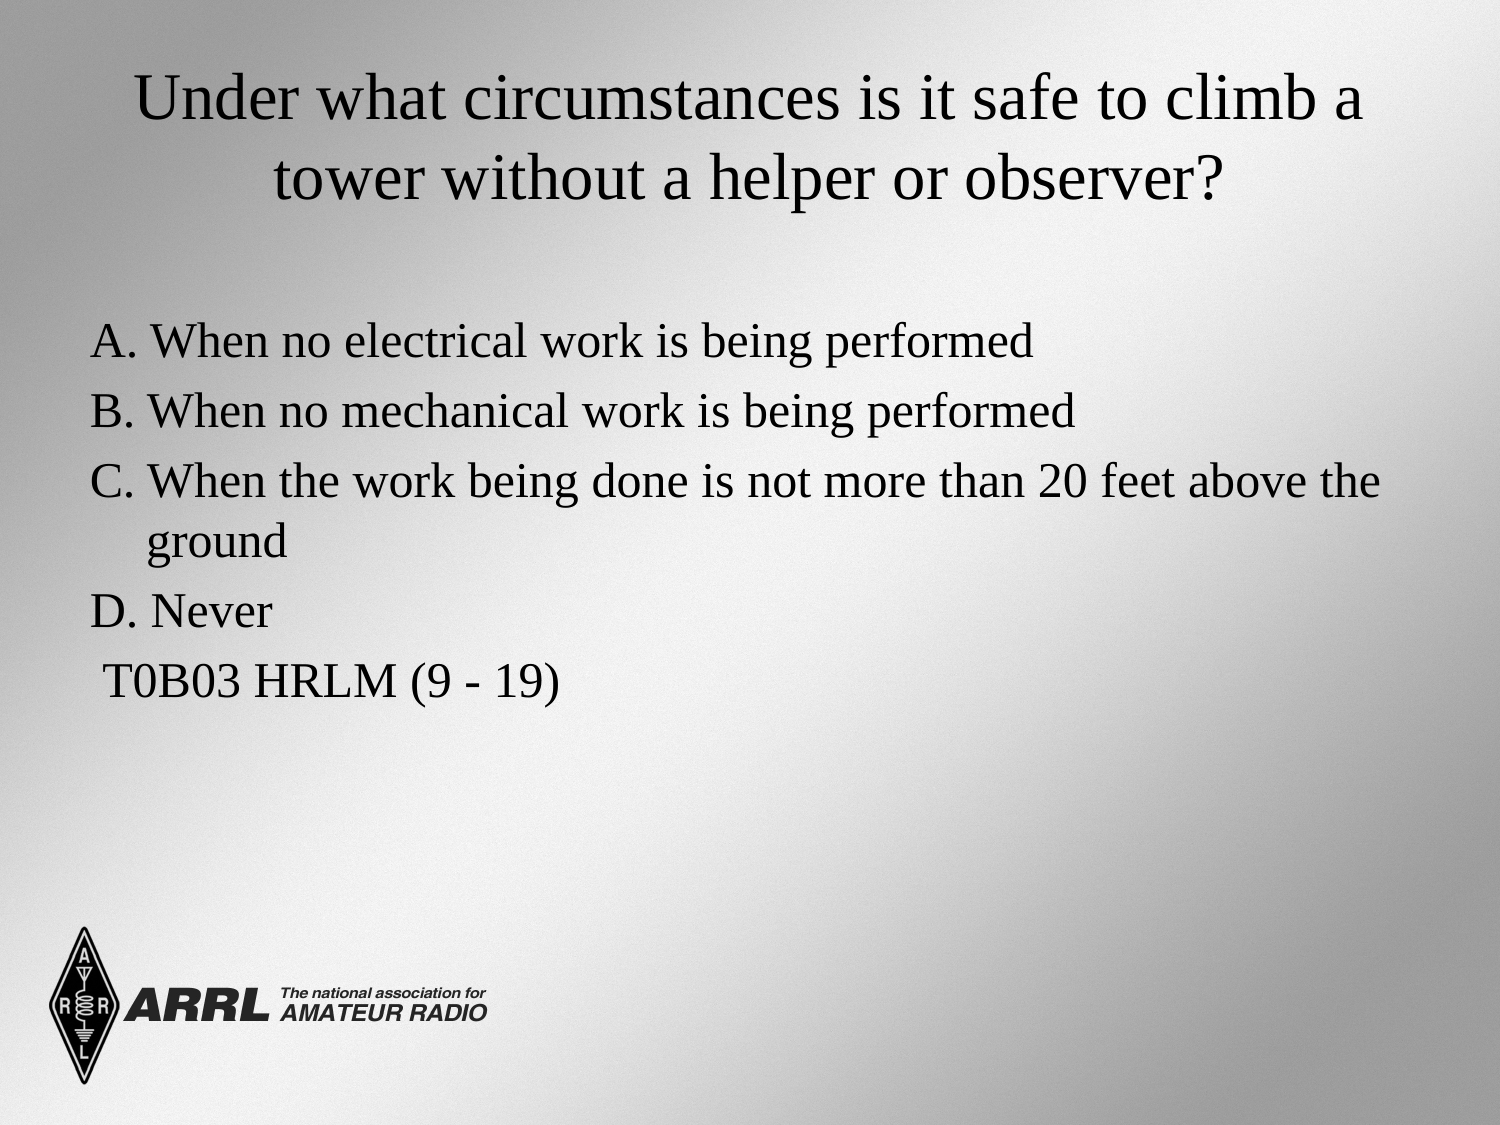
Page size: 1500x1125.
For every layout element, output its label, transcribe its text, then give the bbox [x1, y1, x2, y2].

list A. When no electrical work is being performed B. When no mechanical work is being performed C. When the work being done is not more than 20 feet above the ground D. Never T0B03 HRLM (9 - 19) [75, 299, 1425, 1005]
picture [0, 0, 1500, 1125]
title Under what circumstances is it safe to climb a tower without a helper or observer? [75, 45, 1425, 233]
